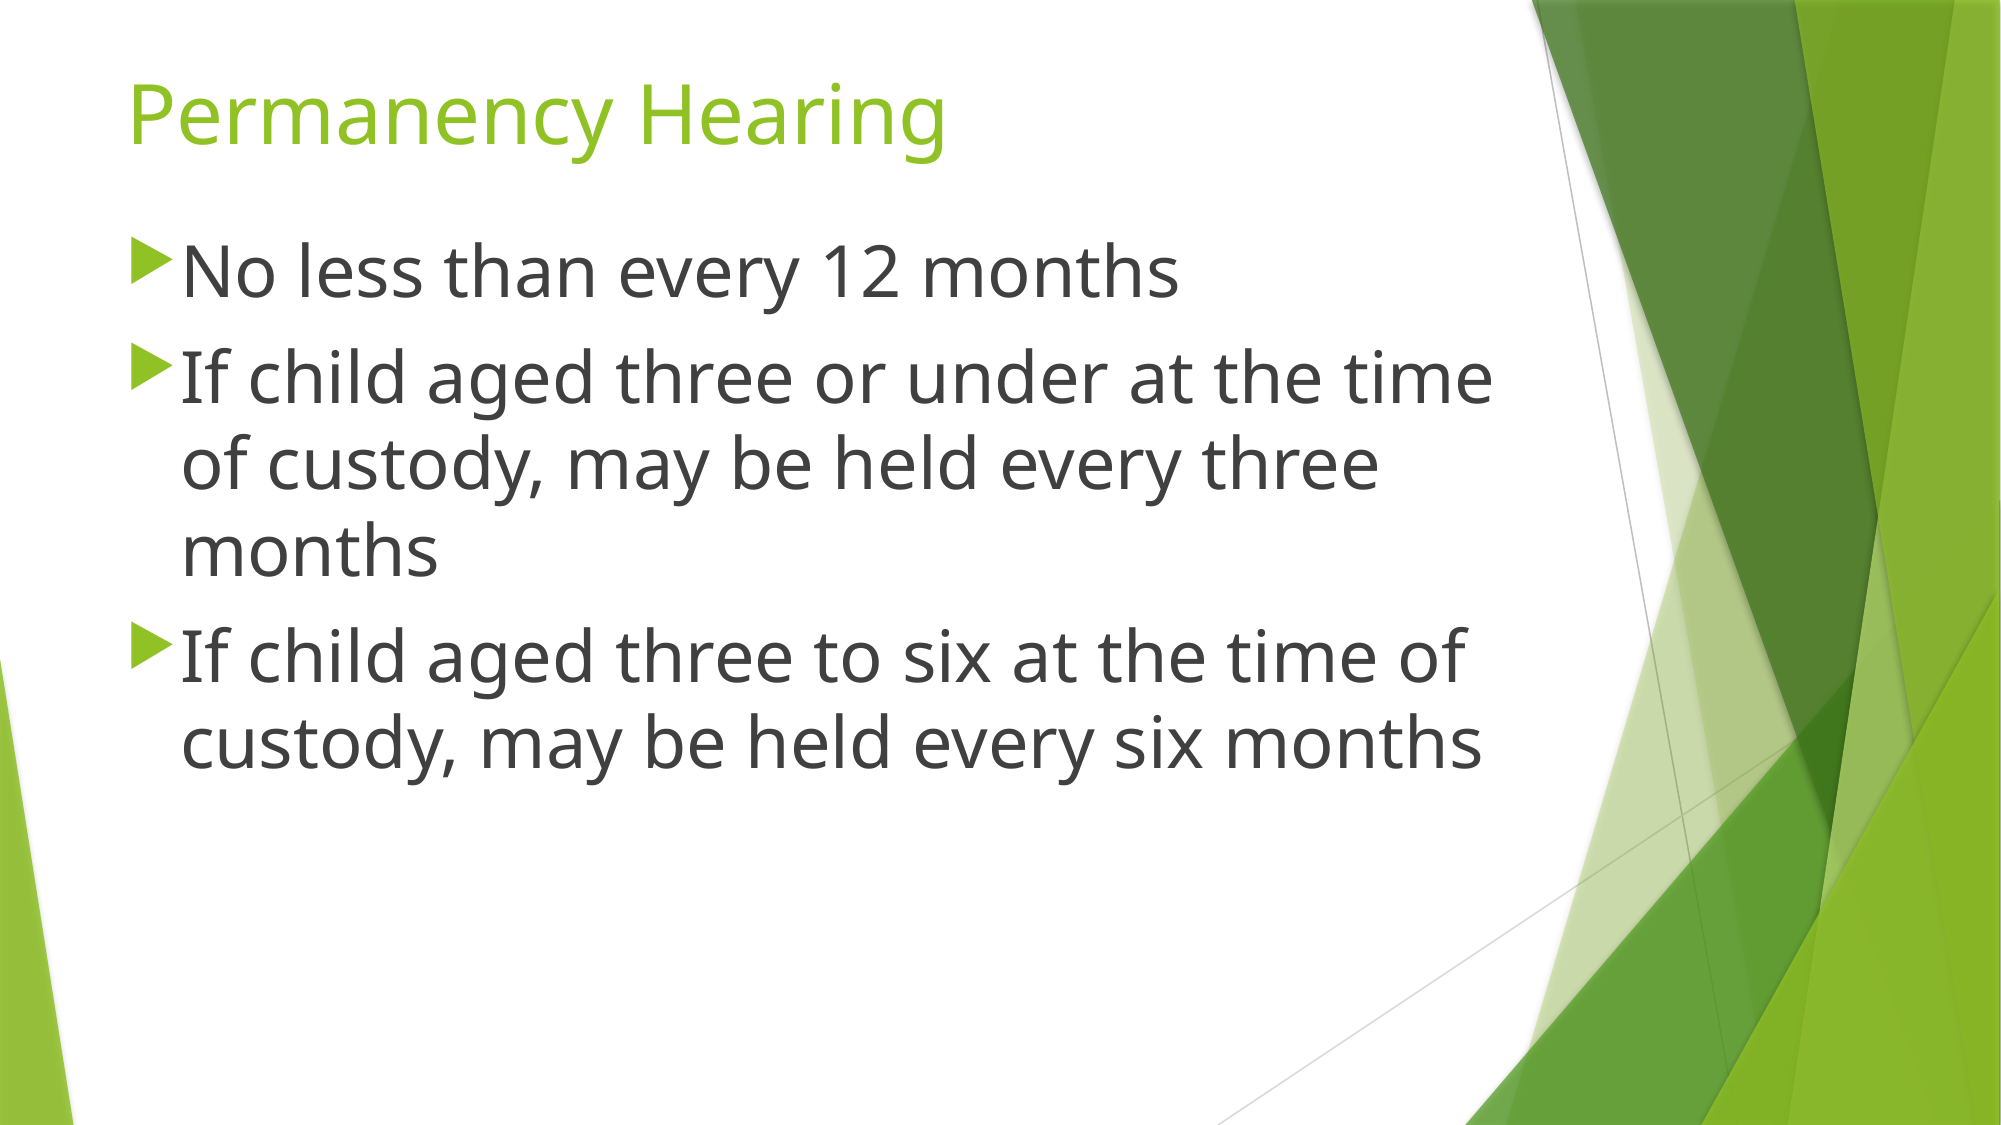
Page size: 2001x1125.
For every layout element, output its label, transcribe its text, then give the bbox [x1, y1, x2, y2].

title Permanency Hearing [111, 54, 1522, 217]
list No less than every 12 months If child aged three or under at the time of custody, may be held every three months If child aged three to six at the time of custody, may be held every six months [111, 217, 1522, 855]
